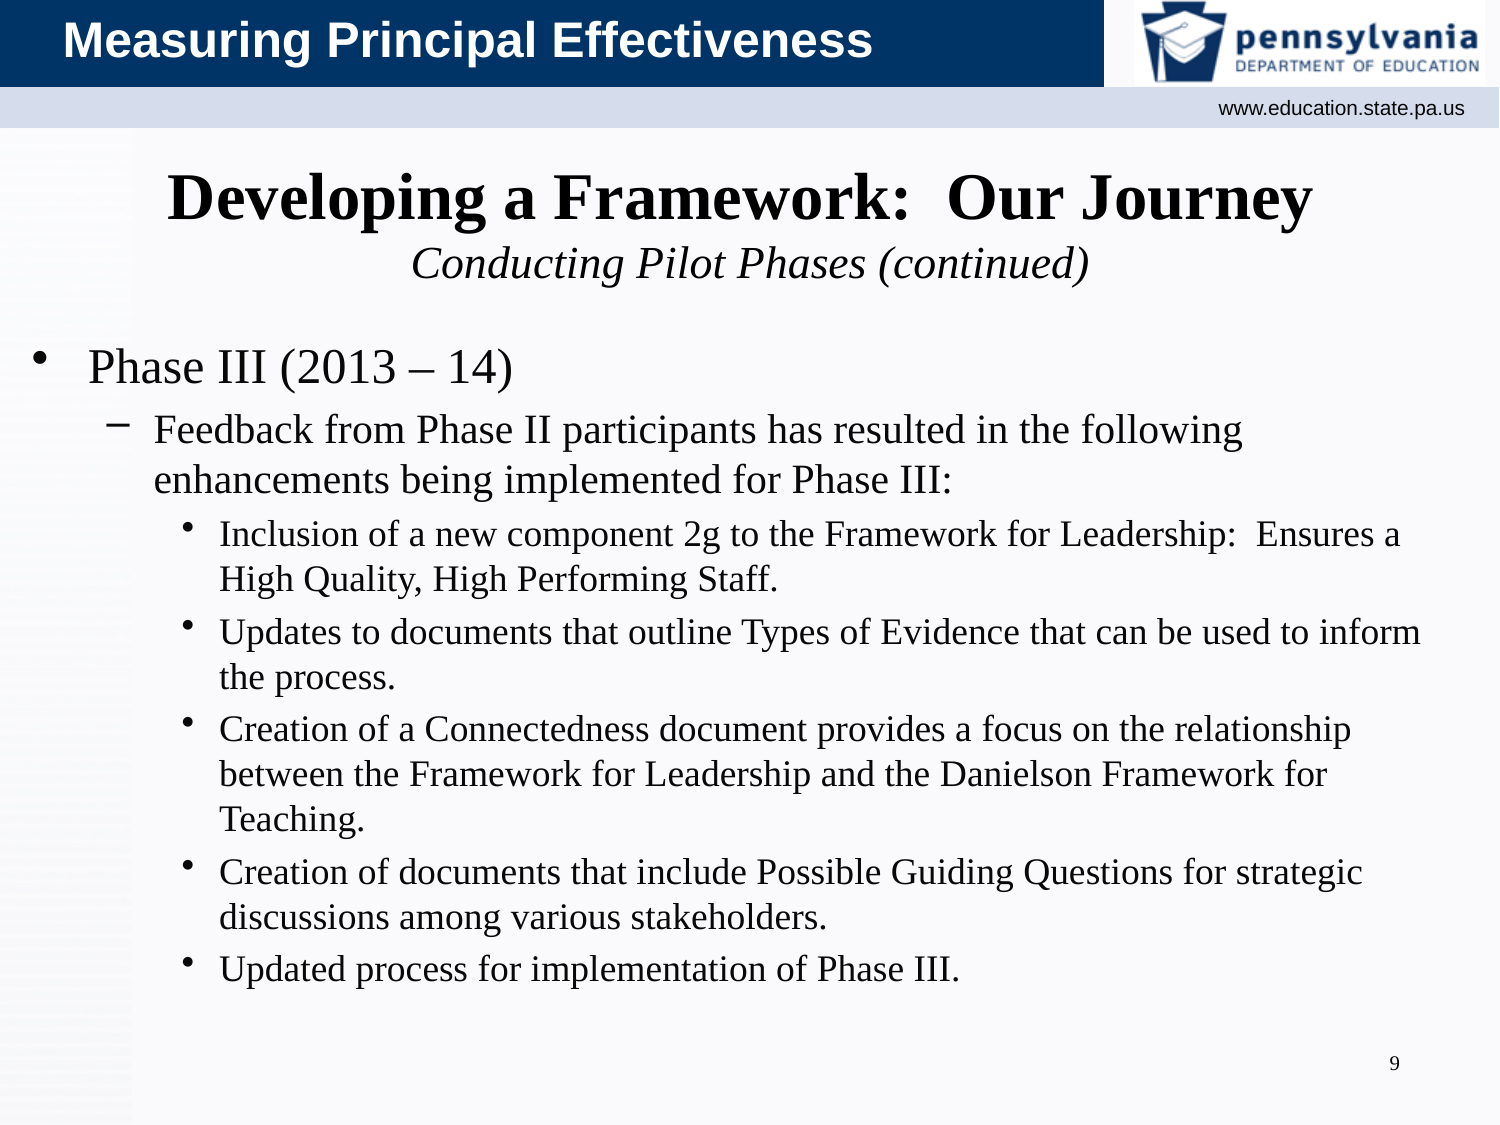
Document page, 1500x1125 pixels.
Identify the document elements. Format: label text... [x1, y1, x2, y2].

list Phase III (2013 – 14) Feedback from Phase II participants has resulted in the following enhancements being implemented for Phase III: Inclusion of a new component 2g to the Framework for Leadership: Ensures a High Quality, High Performing Staff. Updates to documents that outline Types of Evidence that can be used to inform the process. Creation of a Connectedness document provides a focus on the relationship between the Framework for Leadership and the Danielson Framework for Teaching. Creation of documents that include Possible Guiding Questions for strategic discussions among various stakeholders. Updated process for implementation of Phase III. [16, 325, 1488, 1125]
title Developing a Framework: Our Journey Conducting Pilot Phases (continued) [26, 145, 1475, 325]
text_box 9 [1374, 1042, 1444, 1103]
picture [0, 0, 1500, 1125]
